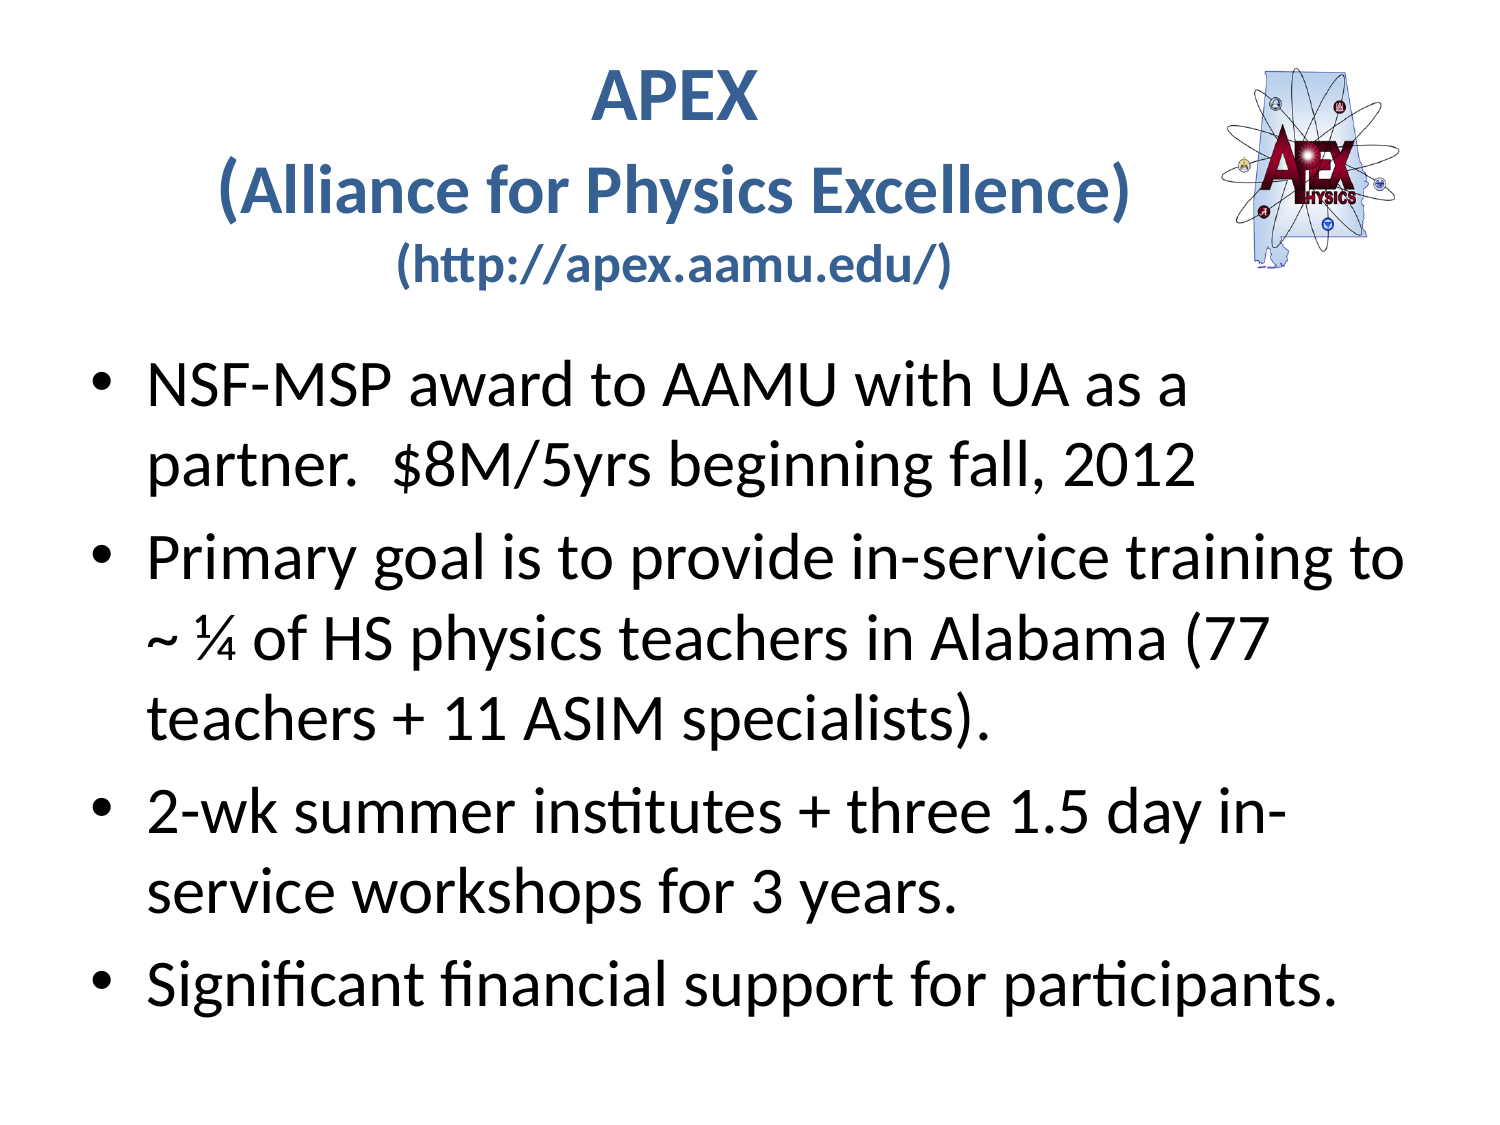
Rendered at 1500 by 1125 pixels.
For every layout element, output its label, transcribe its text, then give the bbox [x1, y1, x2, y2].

list NSF-MSP award to AAMU with UA as a partner. $8M/5yrs beginning fall, 2012 Primary goal is to provide in-service training to ~ ¼ of HS physics teachers in Alabama (77 teachers + 11 ASIM specialists). 2-wk summer institutes + three 1.5 day in-service workshops for 3 years. Significant financial support for participants. [75, 332, 1425, 1075]
picture [1212, 62, 1403, 276]
title APEX (Alliance for Physics Excellence) (http://apex.aamu.edu/) [87, 35, 1263, 303]
